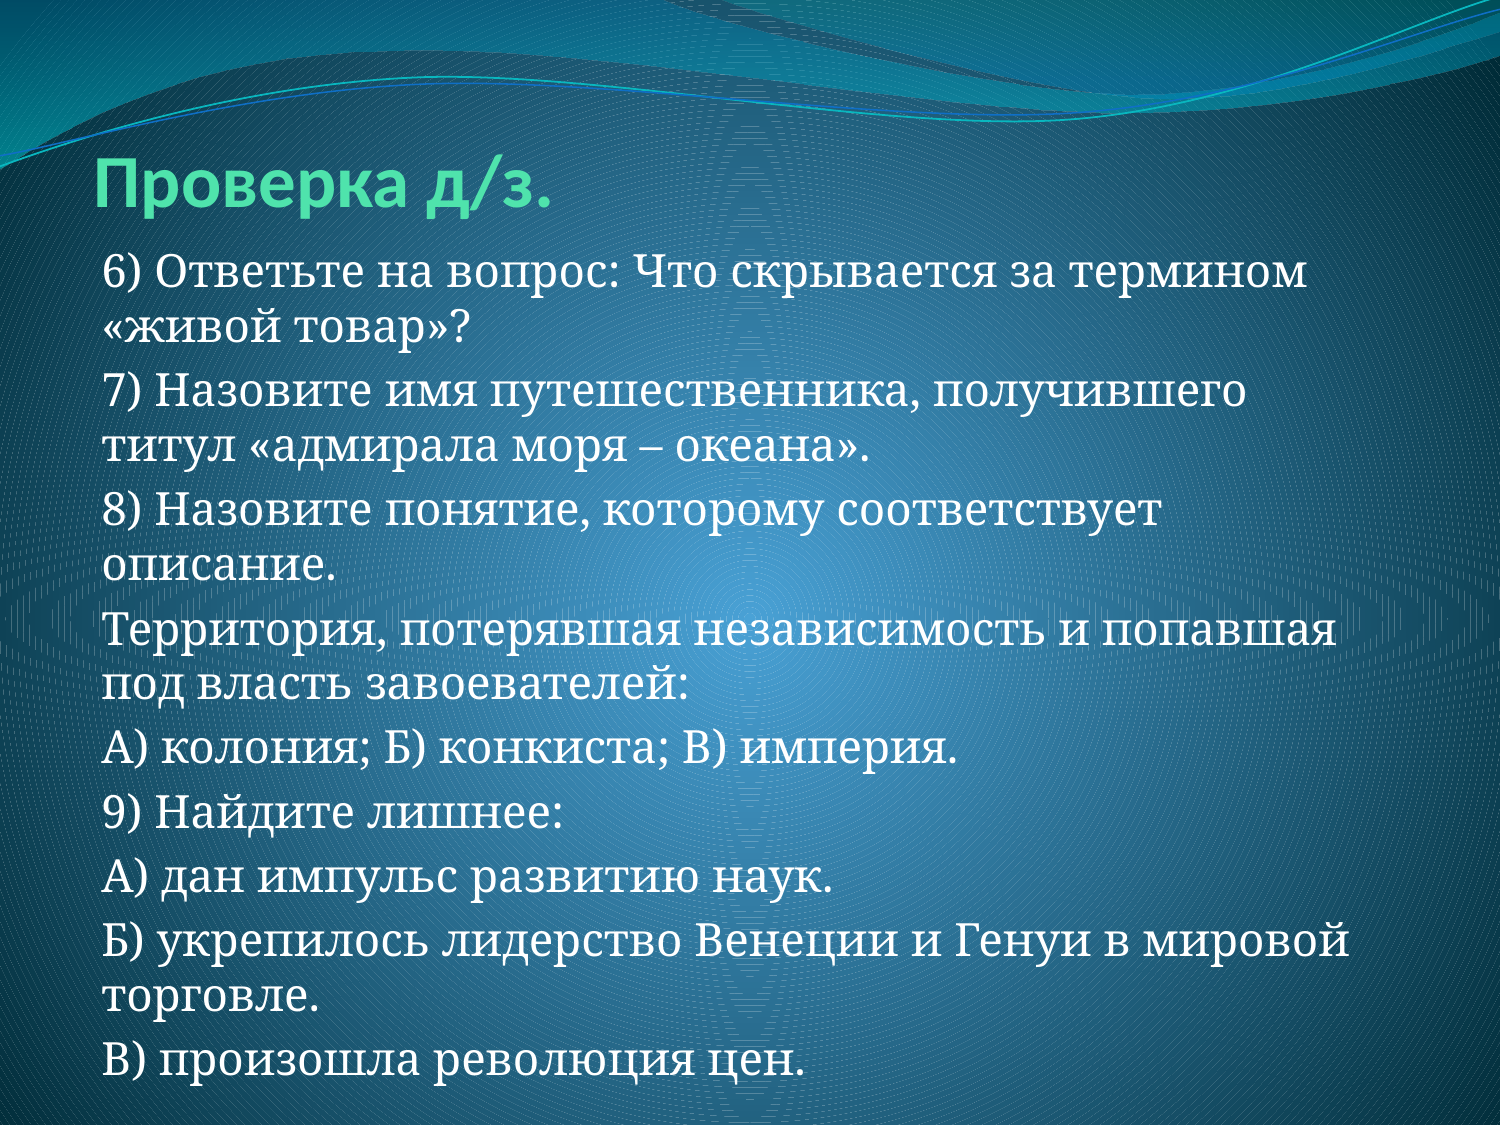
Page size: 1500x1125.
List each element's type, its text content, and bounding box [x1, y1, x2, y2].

list 6) Ответьте на вопрос: Что скрывается за термином «живой товар»? 7) Назовите имя путешественника, получившего титул «адмирала моря – океана». 8) Назовите понятие, которому соответствует описание. Территория, потерявшая независимость и попавшая под власть завоевателей: А) колония; Б) конкиста; В) империя. 9) Найдите лишнее: А) дан импульс развитию наук. Б) укрепилось лидерство Венеции и Генуи в мировой торговле. В) произошла революция цен. [93, 234, 1369, 1090]
title Проверка д/з. [93, 46, 1369, 223]
